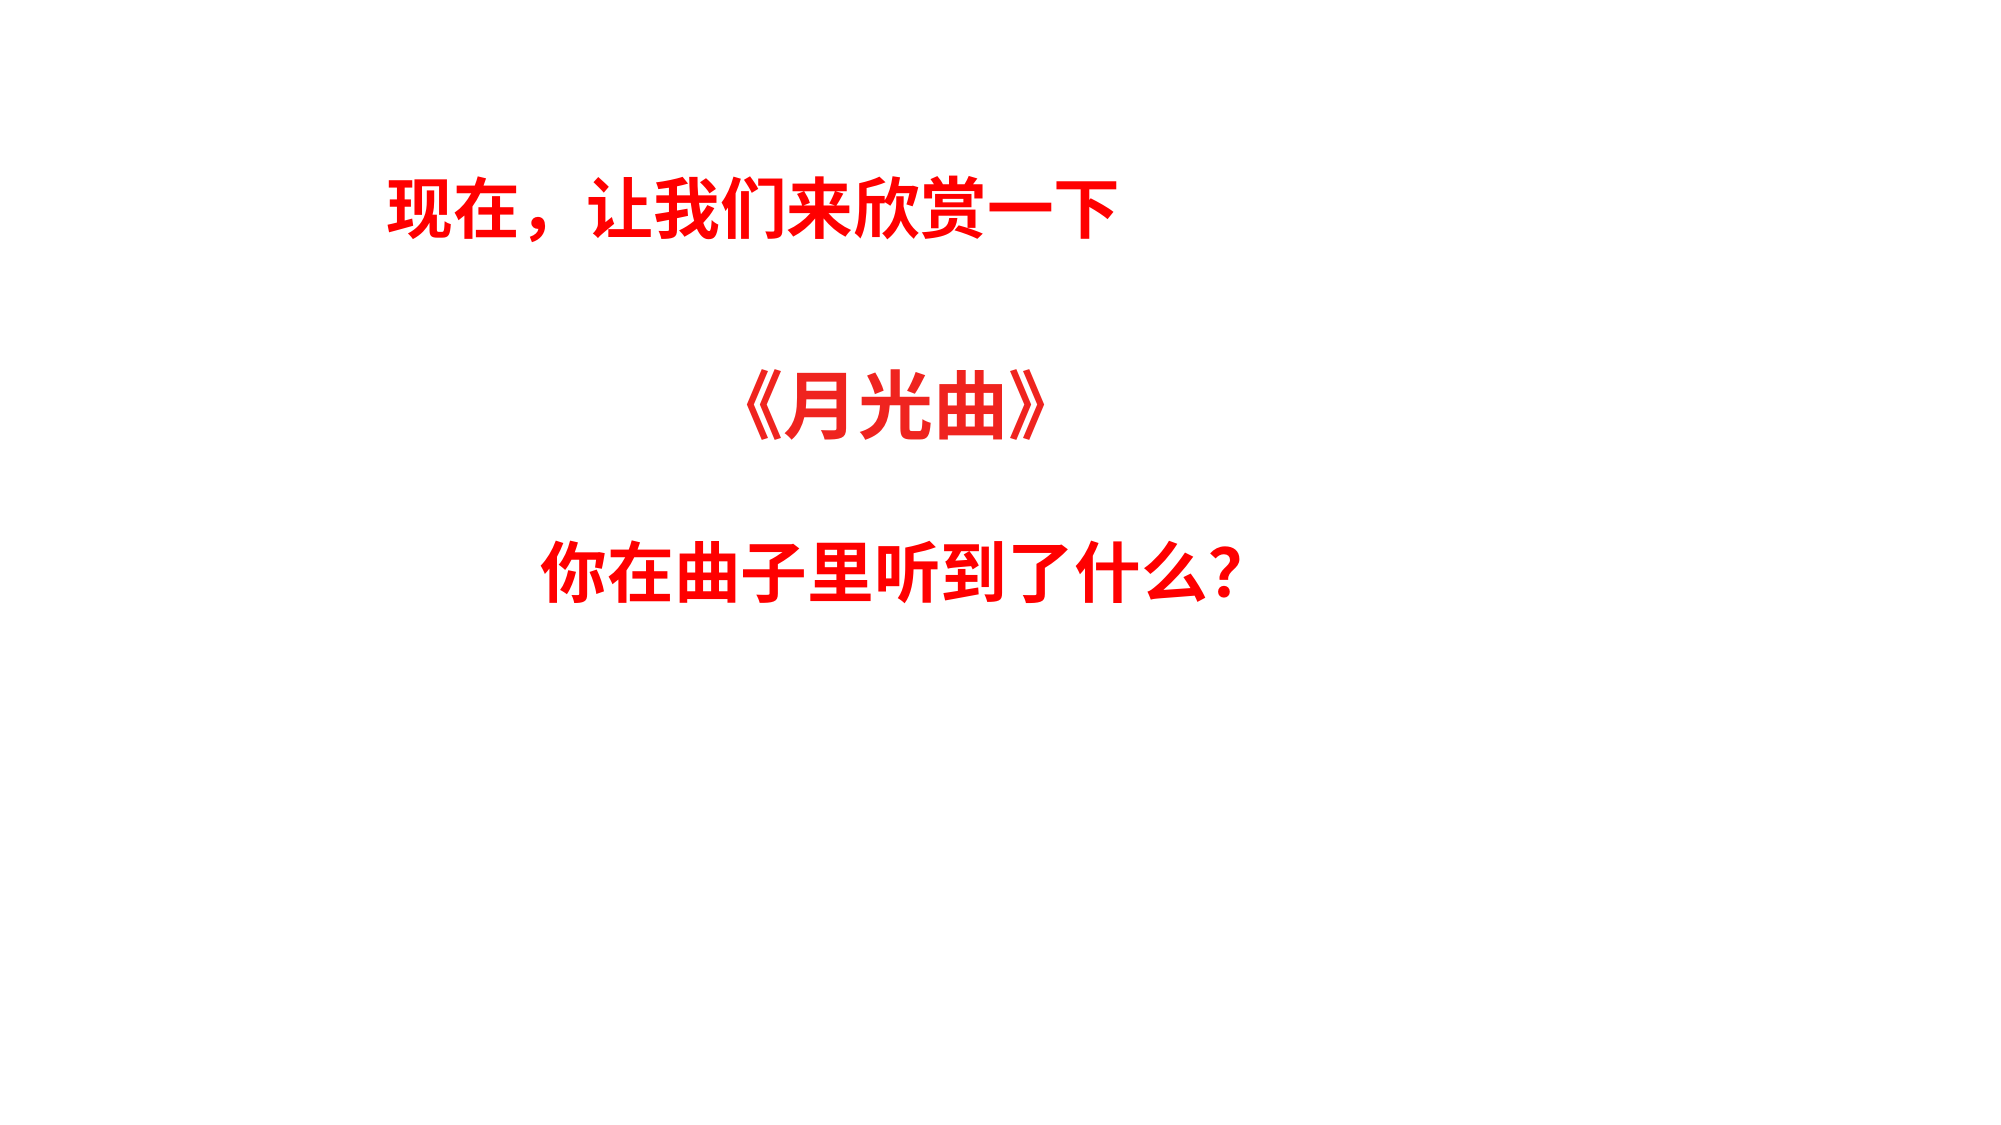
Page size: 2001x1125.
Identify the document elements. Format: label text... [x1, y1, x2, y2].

text_box 你在曲子里听到了什么？ [525, 523, 1589, 618]
text_box 《月光曲》 [496, 350, 1296, 456]
text_box 现在，让我们来欣赏一下 [371, 159, 1136, 254]
